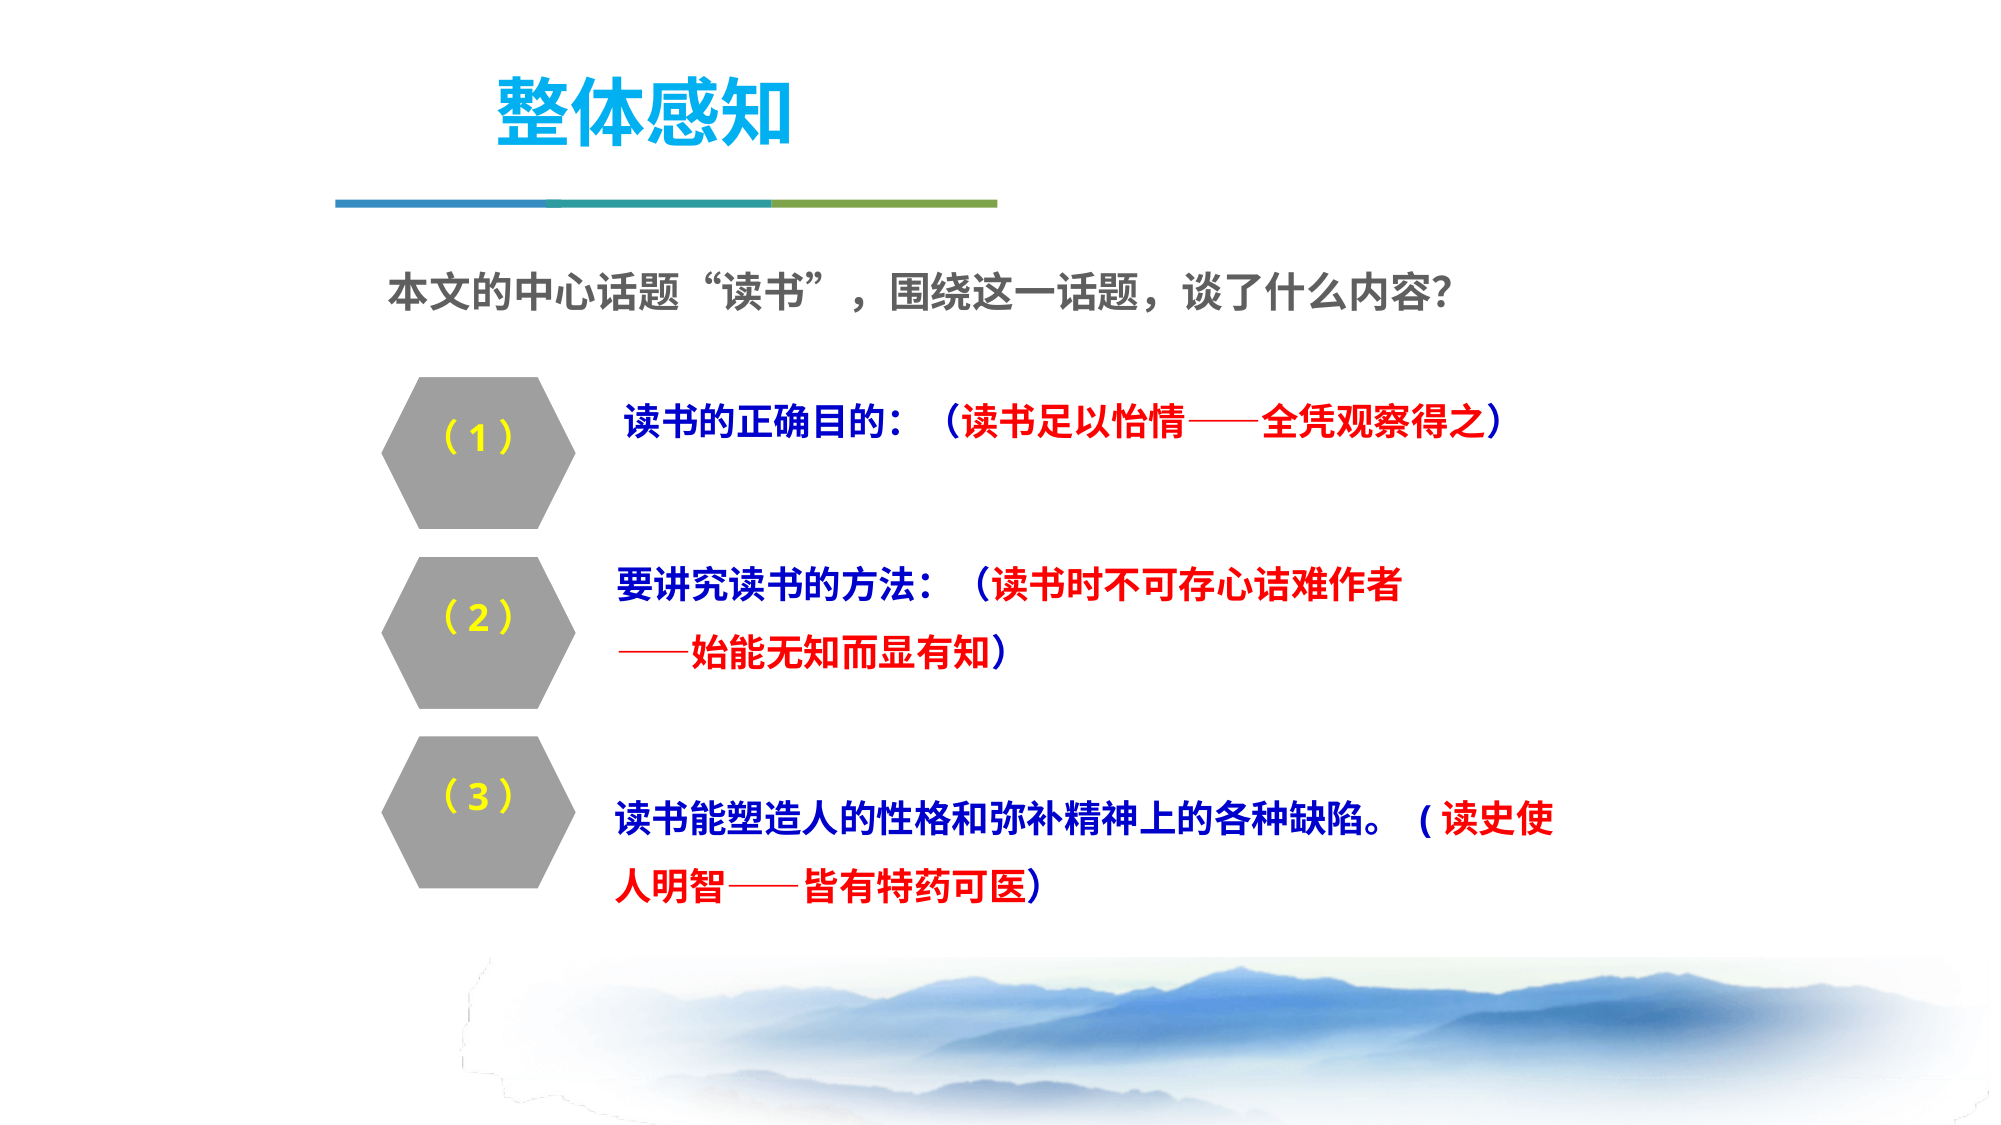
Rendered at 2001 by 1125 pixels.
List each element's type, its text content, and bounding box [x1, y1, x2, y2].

text_box 读书的正确目的：（读书足以怡情——全凭观察得之） [609, 390, 1539, 451]
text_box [335, 57, 998, 208]
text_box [378, 374, 579, 532]
picture [459, 957, 1991, 1125]
text_box 读书能塑造人的性格和弥补精神上的各种缺陷。 (读史使 人明智——皆有特药可医） [599, 765, 1569, 916]
text_box 本文的中心话题“读书”，围绕这一话题，谈了什么内容？ [373, 258, 1498, 323]
text_box 要讲究读书的方法：（读书时不可存心诘难作者——始能无知而显有知） [601, 531, 1493, 681]
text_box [378, 554, 579, 712]
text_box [378, 734, 579, 891]
